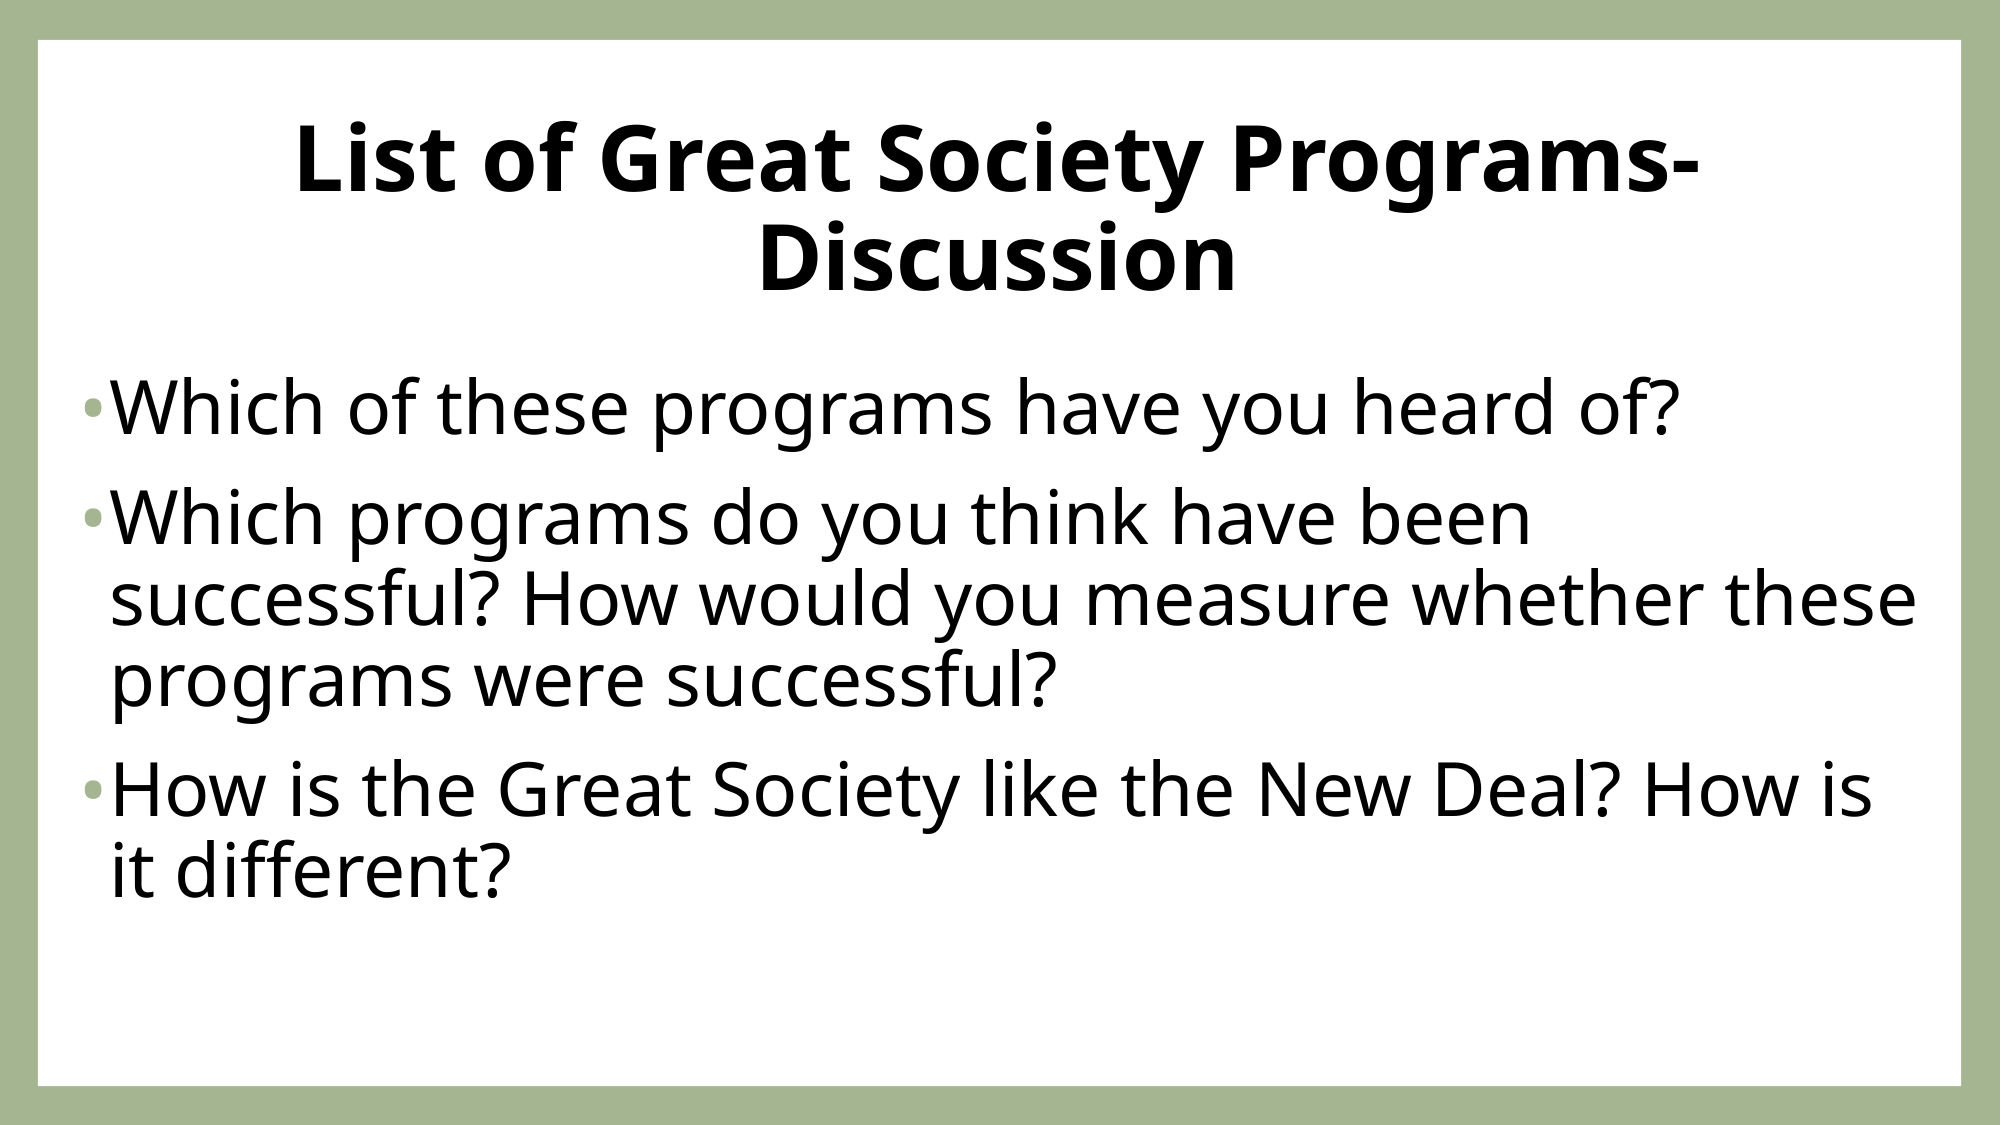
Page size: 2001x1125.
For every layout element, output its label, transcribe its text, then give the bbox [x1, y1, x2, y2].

title List of Great Society Programs- Discussion [187, 99, 1808, 323]
list Which of these programs have you heard of? Which programs do you think have been successful? How would you measure whether these programs were successful? How is the Great Society like the New Deal? How is it different? [56, 362, 1939, 1025]
